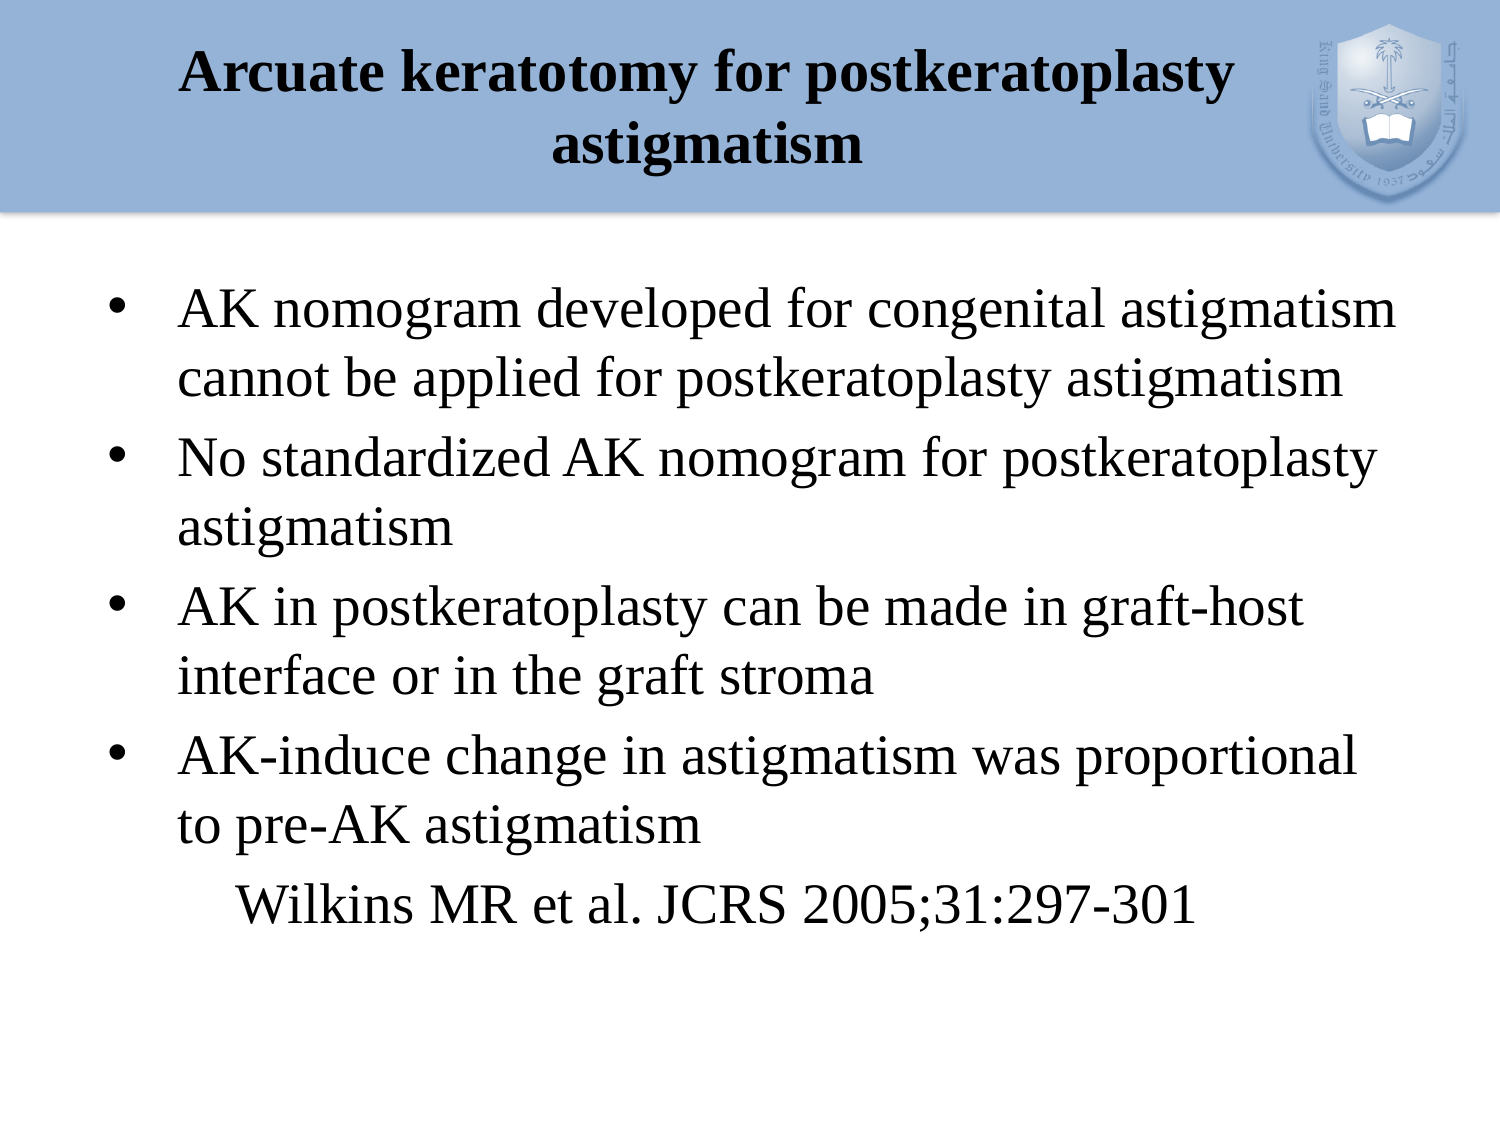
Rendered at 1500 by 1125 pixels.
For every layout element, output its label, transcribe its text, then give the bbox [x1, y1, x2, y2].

text_box [0, 0, 1500, 213]
list AK nomogram developed for congenital astigmatism cannot be applied for postkeratoplasty astigmatism No standardized AK nomogram for postkeratoplasty astigmatism AK in postkeratoplasty can be made in graft-host interface or in the graft stroma AK-induce change in astigmatism was proportional to pre-AK astigmatism Wilkins MR et al. JCRS 2005;31:297-301 [75, 262, 1425, 1005]
text_box Arcuate keratotomy for postkeratoplasty astigmatism [32, 22, 1282, 185]
picture [1287, 12, 1488, 213]
